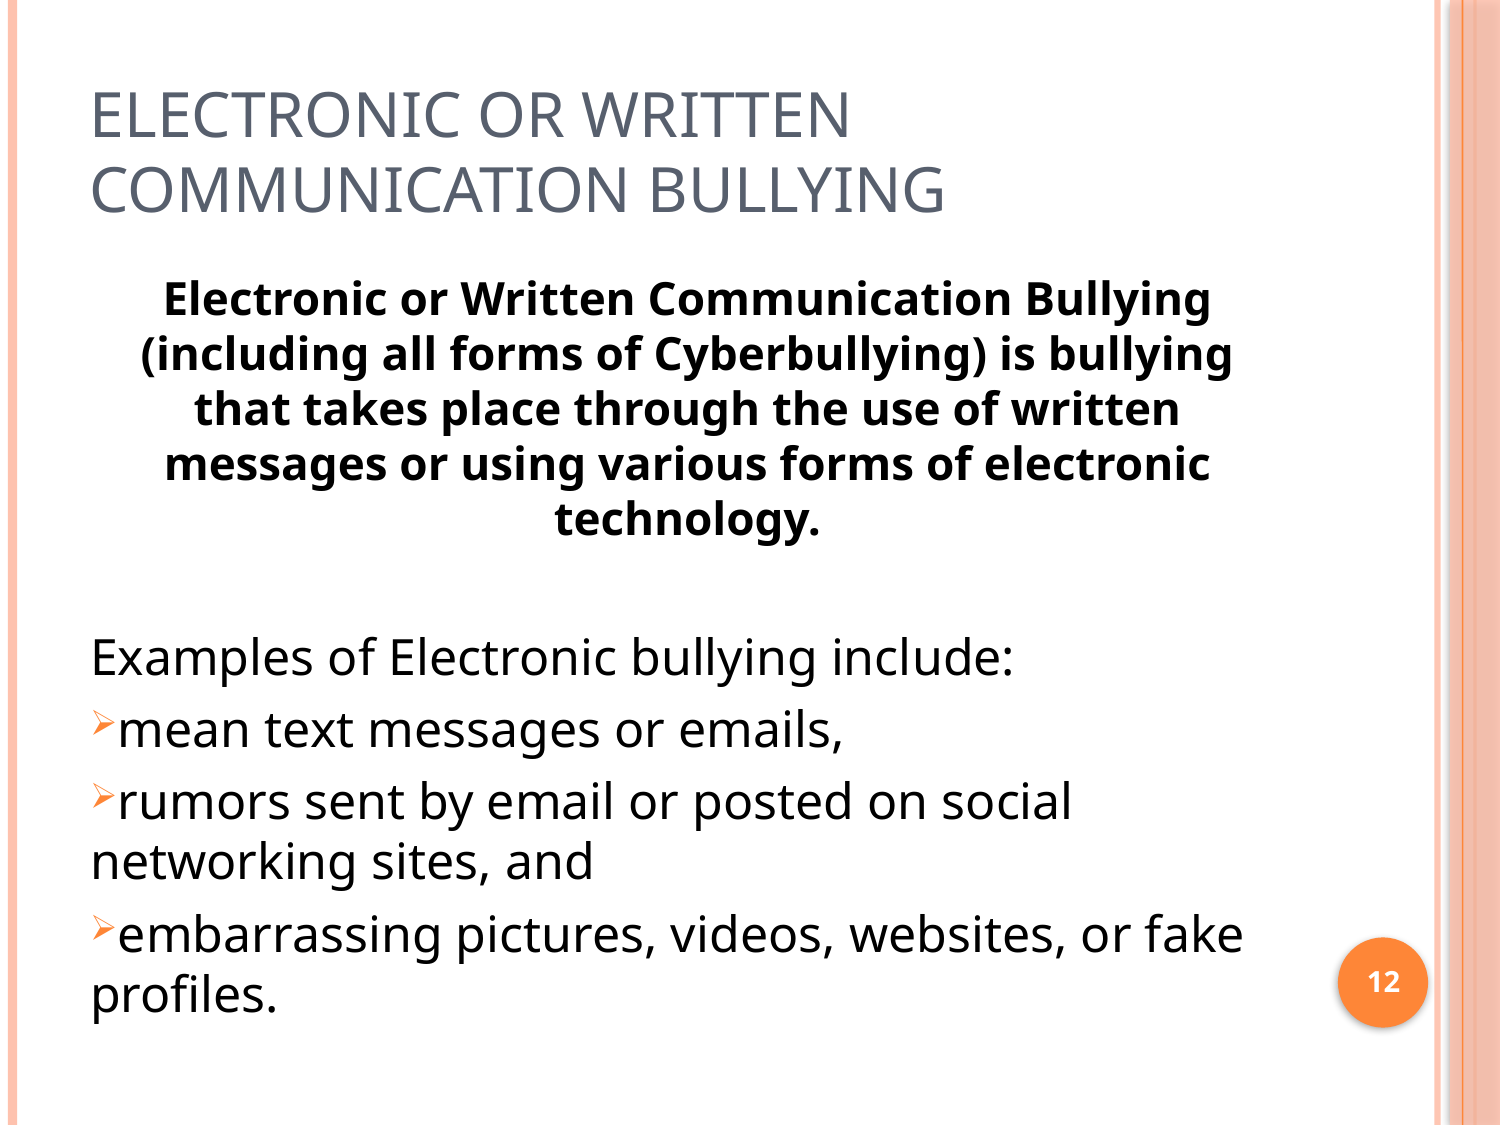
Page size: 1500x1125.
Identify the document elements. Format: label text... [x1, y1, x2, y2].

list Electronic or Written Communication Bullying (including all forms of Cyberbullying) is bullying that takes place through the use of written messages or using various forms of electronic technology. Examples of Electronic bullying include: mean text messages or emails, rumors sent by email or posted on social networking sites, and embarrassing pictures, videos, websites, or fake profiles. [75, 262, 1300, 1062]
title Electronic or Written Communication Bullying [75, 45, 1300, 233]
slide_number 12 [1333, 940, 1434, 1026]
